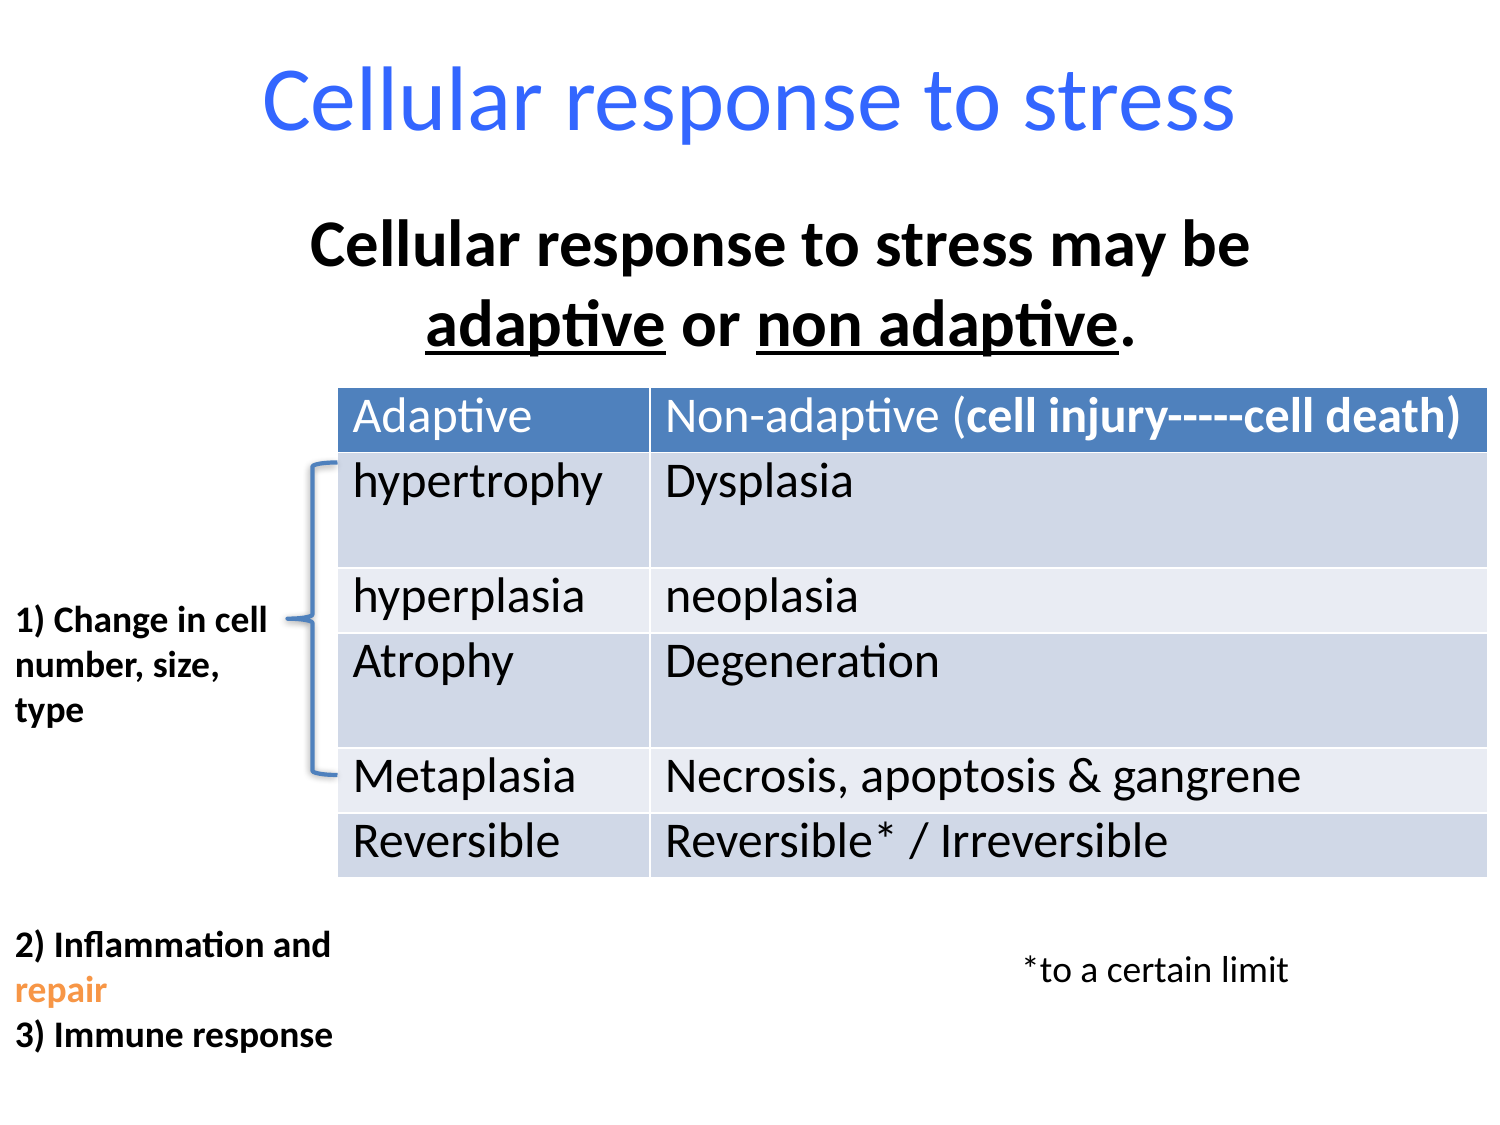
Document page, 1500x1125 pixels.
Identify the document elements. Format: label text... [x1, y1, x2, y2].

table_cell Metaplasia [338, 749, 649, 812]
table_header Non-adaptive (cell injury-----cell death) [651, 388, 1487, 452]
table_cell Necrosis, apoptosis & gangrene [651, 749, 1487, 812]
text_box *to a certain limit [1006, 937, 1305, 998]
title Cellular response to stress [75, 0, 1425, 188]
text_box [0, 281, 1500, 1125]
table_header Adaptive [338, 388, 649, 452]
table_cell Dysplasia [651, 453, 1487, 567]
table_cell Atrophy [340, 634, 649, 747]
table_cell Degeneration [651, 634, 1487, 747]
table_cell neoplasia [651, 569, 1487, 632]
text_box 2) Inflammation and repair 3) Immune response [0, 912, 425, 1063]
table_cell hyperplasia [340, 569, 649, 632]
text_box [310, 460, 338, 778]
text_box Cellular response to stress may be adaptive or non adaptive. [224, 192, 1338, 368]
table_cell hypertrophy [338, 453, 649, 567]
text_box 1) Change in cell number, size, type [0, 587, 313, 738]
table_cell Reversible [338, 814, 649, 877]
table_cell Reversible* / Irreversible [651, 814, 1487, 877]
